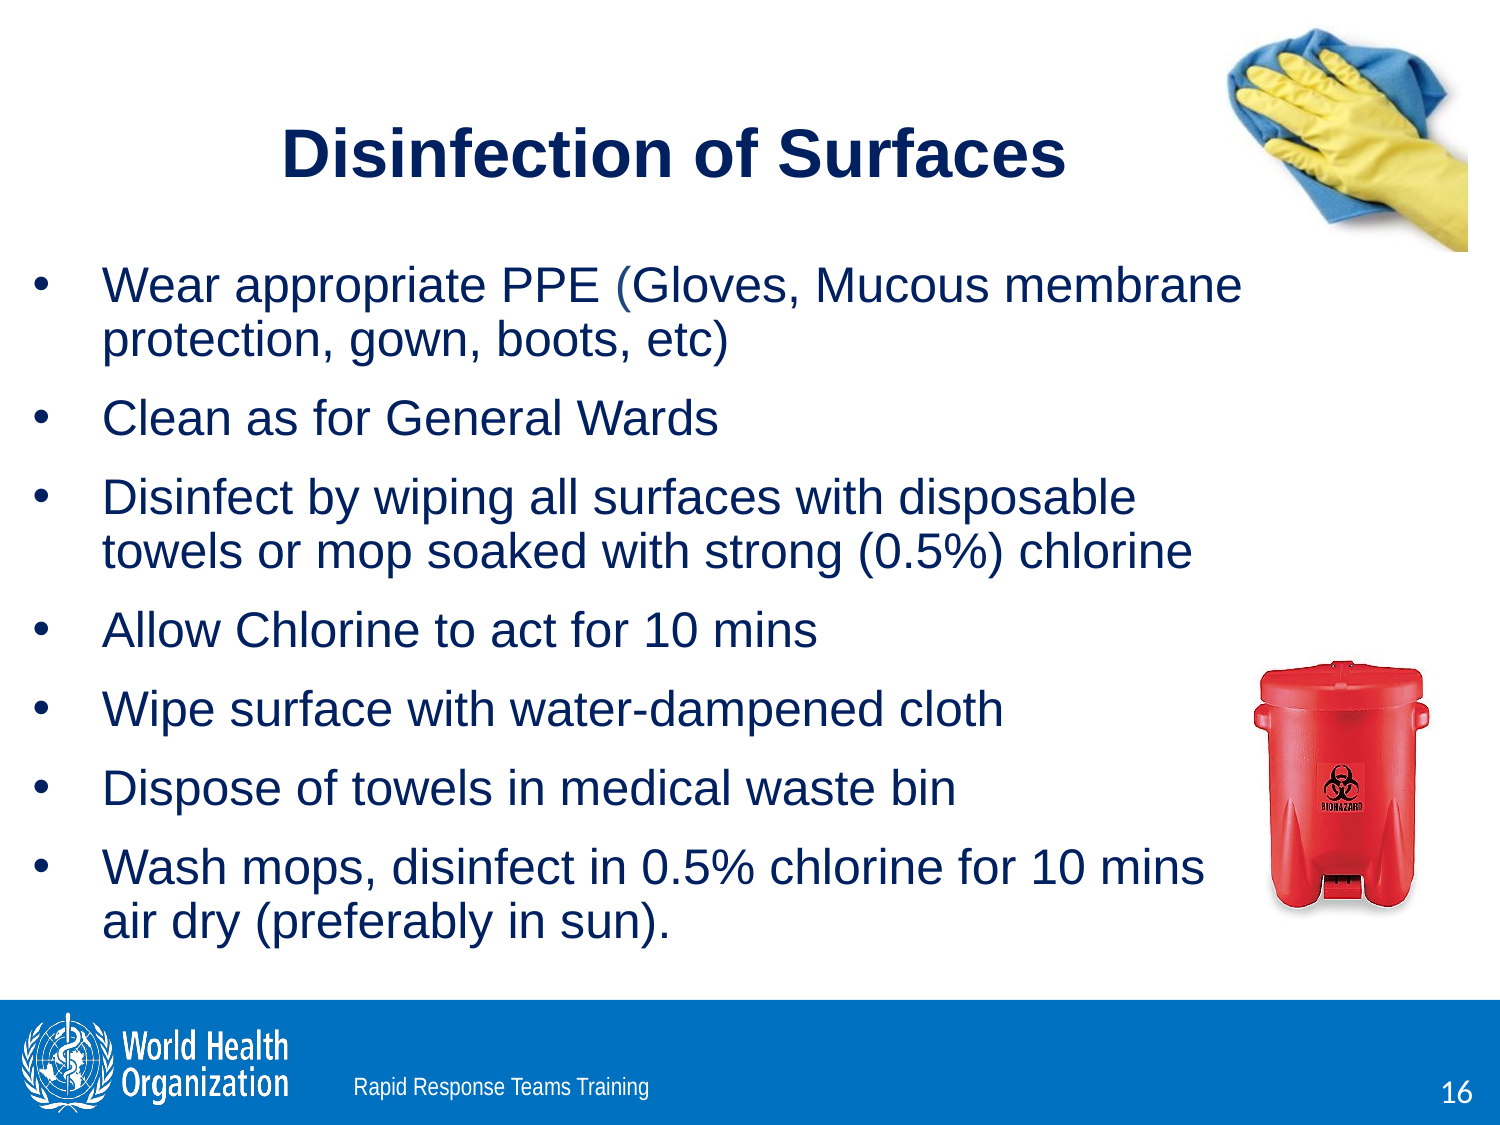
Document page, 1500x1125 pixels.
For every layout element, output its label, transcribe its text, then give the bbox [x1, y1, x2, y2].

picture [1213, 635, 1469, 936]
title Disinfection of Surfaces [0, 56, 1201, 244]
picture [1206, 4, 1468, 267]
list Wear appropriate PPE (Gloves, Mucous membrane protection, gown, boots, etc) Clean as for General Wards Disinfect by wiping all surfaces with disposable towels or mop soaked with strong (0.5%) chlorine Allow Chlorine to act for 10 mins Wipe surface with water-dampened cloth Dispose of towels in medical waste bin Wash mops, disinfect in 0.5% chlorine for 10 mins, air dry (preferably in sun). [17, 252, 1270, 938]
picture [21, 1012, 288, 1113]
